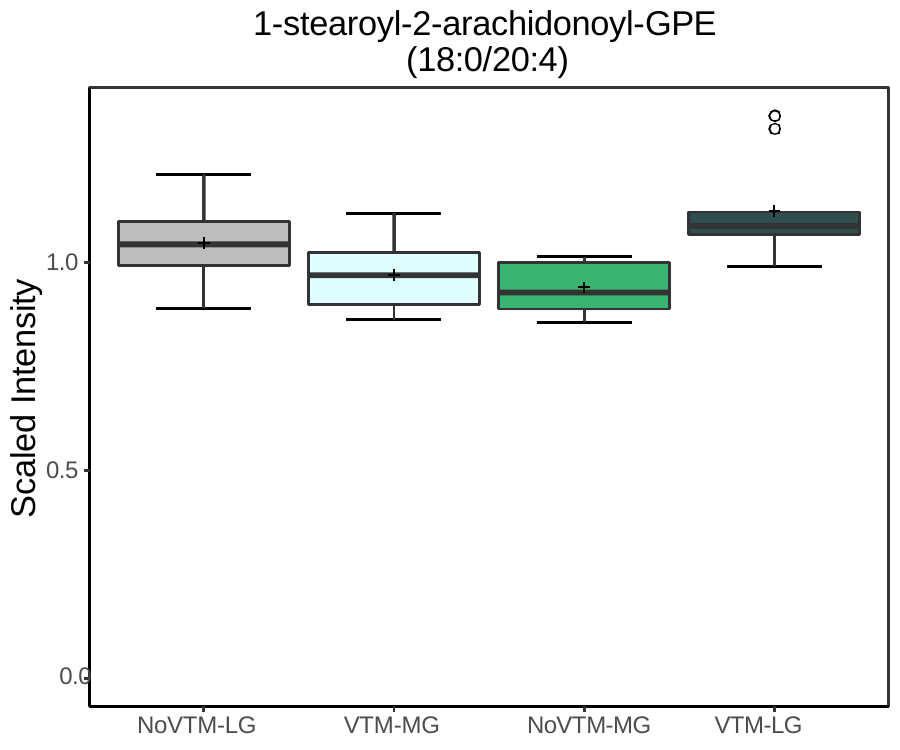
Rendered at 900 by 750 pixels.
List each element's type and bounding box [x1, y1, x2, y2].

title [130, 0, 770, 86]
slide_number [134, 713, 275, 750]
text_box [83, 86, 891, 738]
text_box [1, 244, 82, 521]
footer [57, 661, 95, 750]
